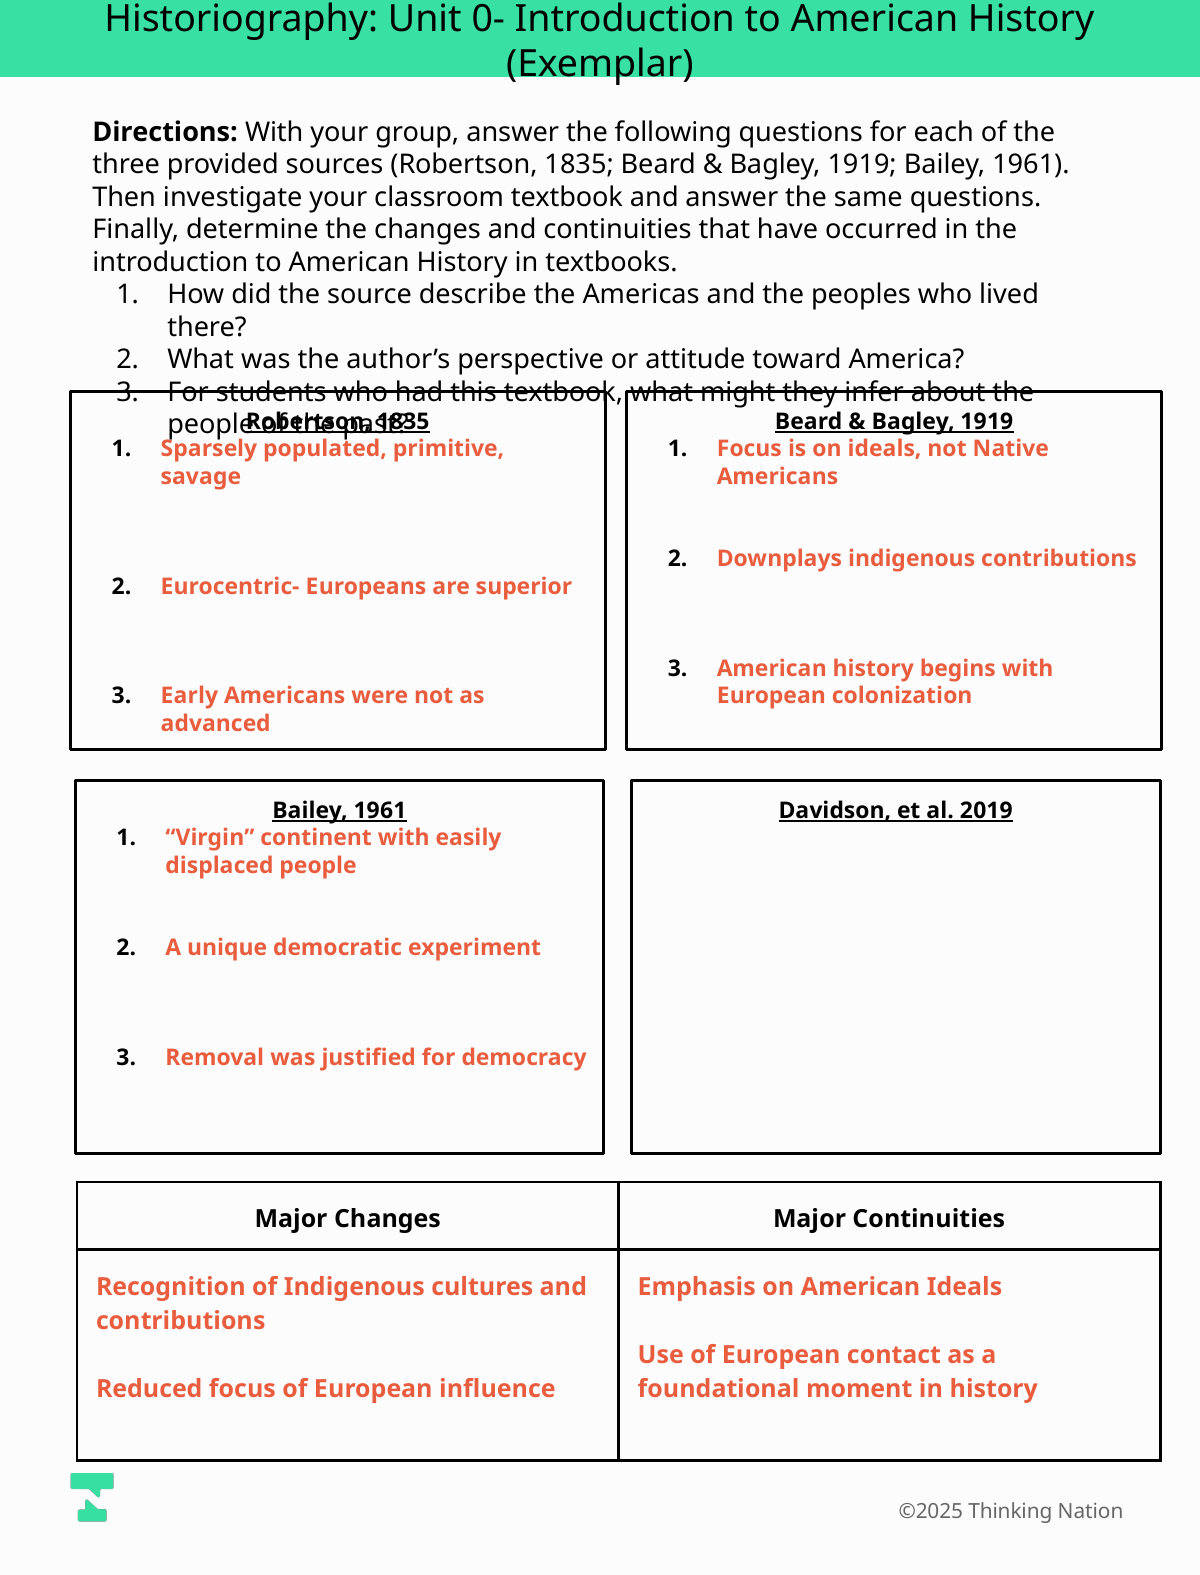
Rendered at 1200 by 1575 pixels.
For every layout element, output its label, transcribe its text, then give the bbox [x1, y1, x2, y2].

text_box Beard & Bagley, 1919 Focus is on ideals, not Native Americans Downplays indigenous contributions American history begins with European colonization [626, 391, 1162, 750]
text_box Directions: With your group, answer the following questions for each of the three provided sources (Robertson, 1835; Beard & Bagley, 1919; Bailey, 1961). Then investigate your classroom textbook and answer the same questions. Finally, determine the changes and continuities that have occurred in the introduction to American History in textbooks. How did the source describe the Americas and the peoples who lived there? What was the author’s perspective or attitude toward America? For students who had this textbook, what might they infer about the people of the past? [78, 100, 1138, 454]
table_header Major Changes [78, 1183, 617, 1248]
text_box ©2025 Thinking Nation [854, 1483, 1139, 1532]
text_box Bailey, 1961 “Virgin” continent with easily displaced people A unique democratic experiment Removal was justified for democracy [75, 780, 604, 1154]
picture [58, 1463, 126, 1531]
table_cell Recognition of Indigenous cultures and contributions Reduced focus of European influence [78, 1251, 617, 1459]
text_box Davidson, et al. 2019 [631, 780, 1161, 1154]
table_header Major Continuities [620, 1183, 1159, 1248]
text_box Robertson, 1835 Sparsely populated, primitive, savage Eurocentric- Europeans are superior Early Americans were not as advanced [70, 391, 606, 750]
table_cell Emphasis on American Ideals Use of European contact as a foundational moment in history [620, 1251, 1159, 1459]
text_box Historiography: Unit 0- Introduction to American History (Exemplar) [0, 0, 1200, 77]
